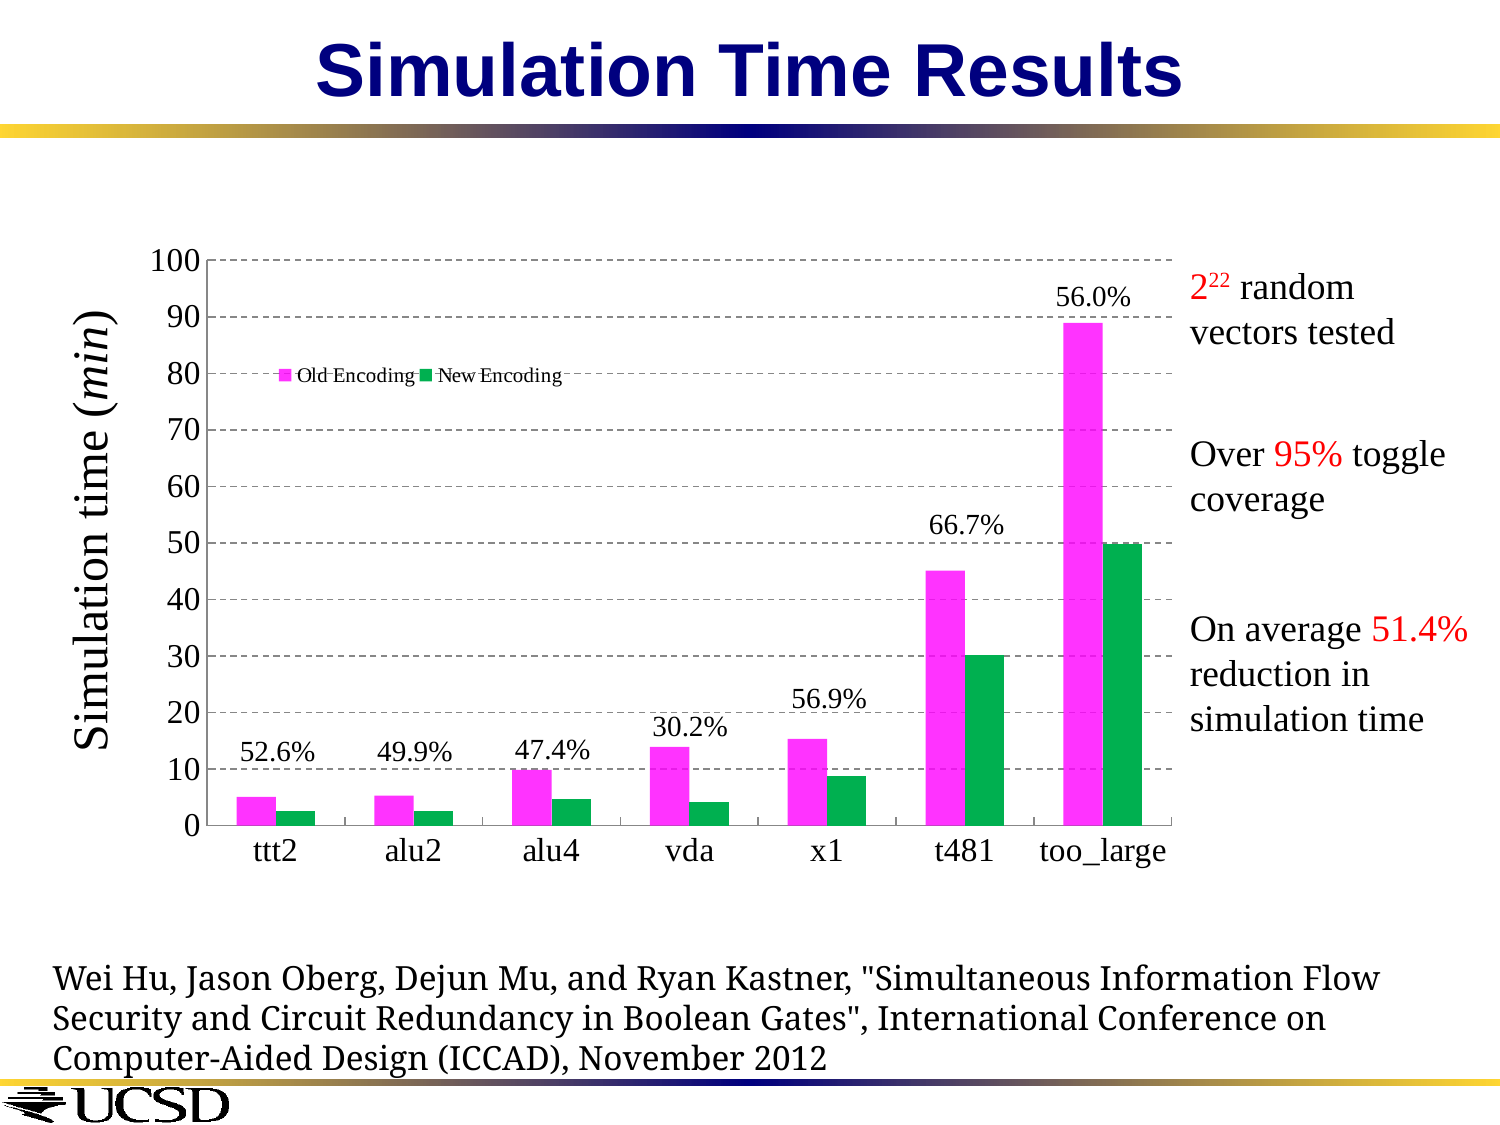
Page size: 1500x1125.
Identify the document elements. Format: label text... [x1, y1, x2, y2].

title Simulation Time Results [37, 4, 1463, 120]
picture [0, 1087, 229, 1123]
text_box 222 random vectors tested [1296, 254, 1425, 360]
text_box Simulation time (min) [50, 274, 83, 768]
chart [88, 224, 1292, 913]
text_box Over 95% toggle coverage [1296, 421, 1463, 527]
text_box On average 51.4% reduction in simulation time [1296, 596, 1500, 747]
text_box Wei Hu, Jason Oberg, Dejun Mu, and Ryan Kastner, "Simultaneous Information Flow Security and Circuit Redundancy in Boolean Gates", International Conference on Computer-Aided Design (ICCAD), November 2012 [37, 949, 1438, 1085]
